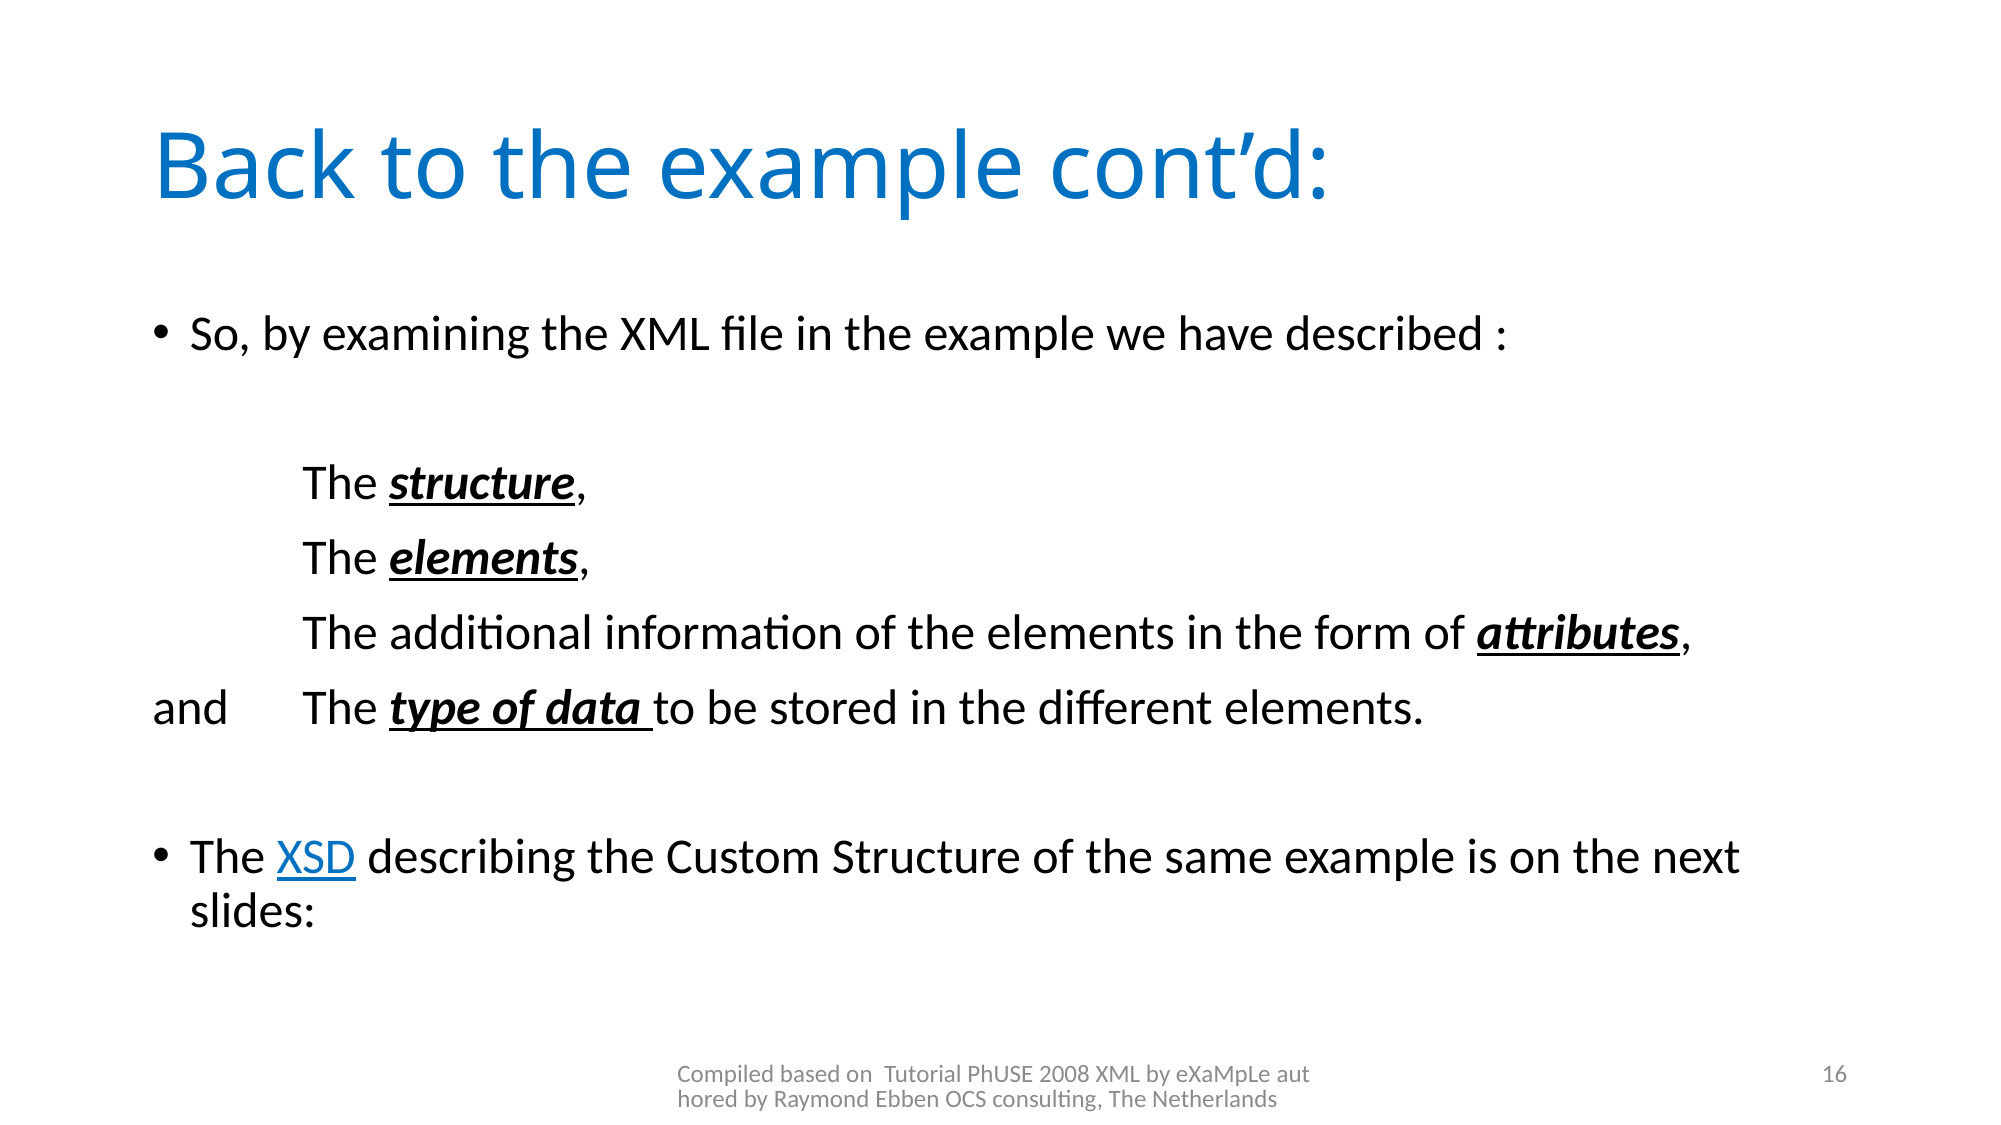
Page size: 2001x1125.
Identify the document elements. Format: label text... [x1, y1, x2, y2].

footer Compiled based on Tutorial PhUSE 2008 XML by eXaMpLe authored by Raymond Ebben OCS consulting, The Netherlands [662, 1042, 1338, 1103]
list So, by examining the XML file in the example we have described : The structure, The elements, The additional information of the elements in the form of attributes, and The type of data to be stored in the different elements. The XSD describing the Custom Structure of the same example is on the next slides: [137, 299, 1863, 1014]
title Back to the example cont’d: [137, 59, 1863, 278]
slide_number 16 [1412, 1042, 1863, 1103]
